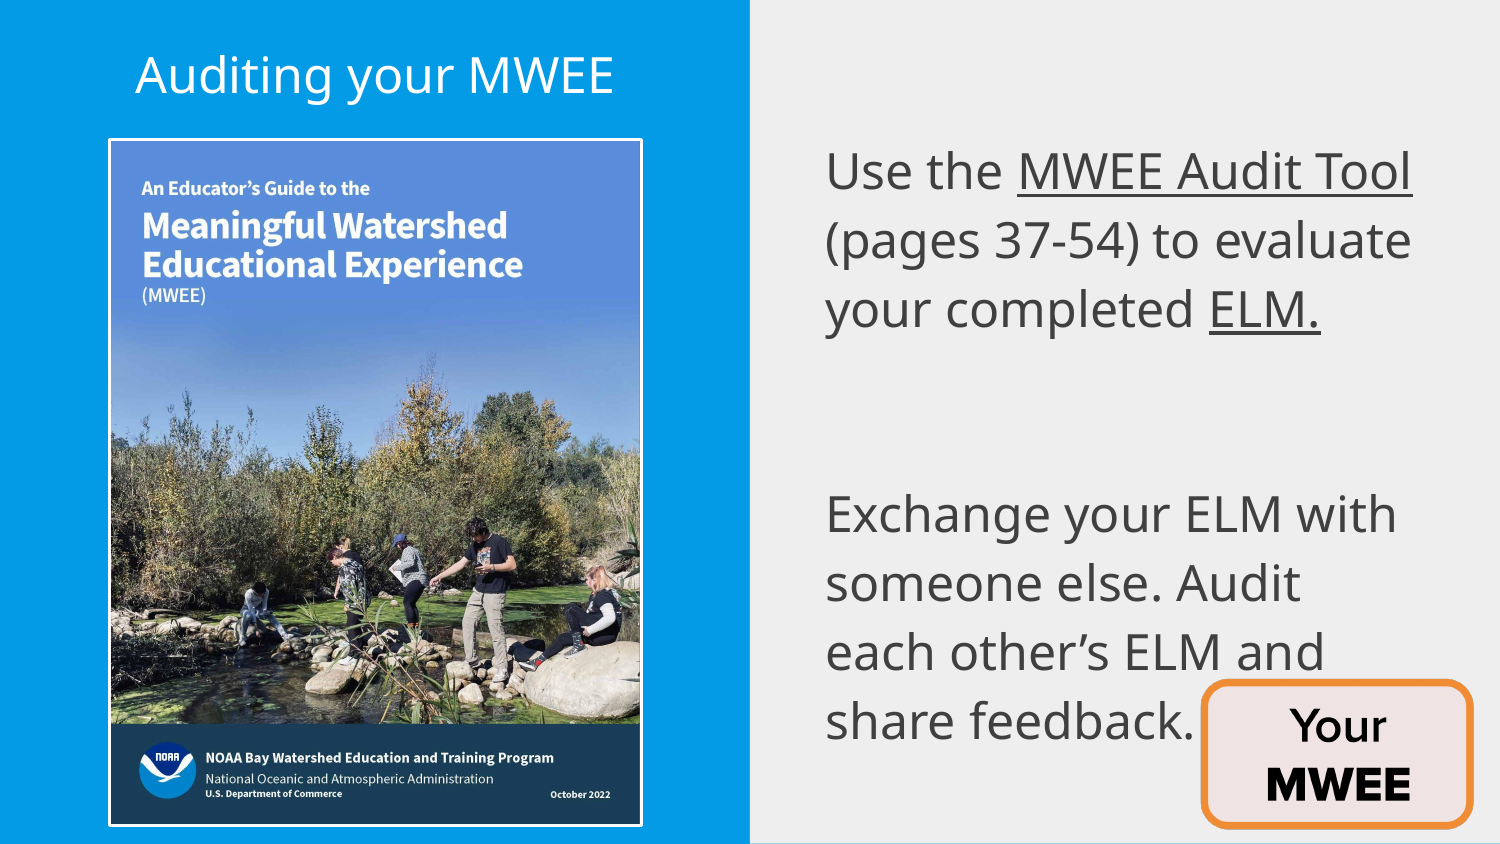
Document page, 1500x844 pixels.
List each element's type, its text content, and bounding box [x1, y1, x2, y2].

list Use the MWEE Audit Tool (pages 37-54) to evaluate your completed ELM. Exchange your ELM with someone else. Audit each other’s ELM and share feedback. [810, 208, 1440, 758]
title Auditing your MWEE [43, 28, 708, 119]
picture [1189, 671, 1484, 837]
picture [110, 140, 640, 824]
